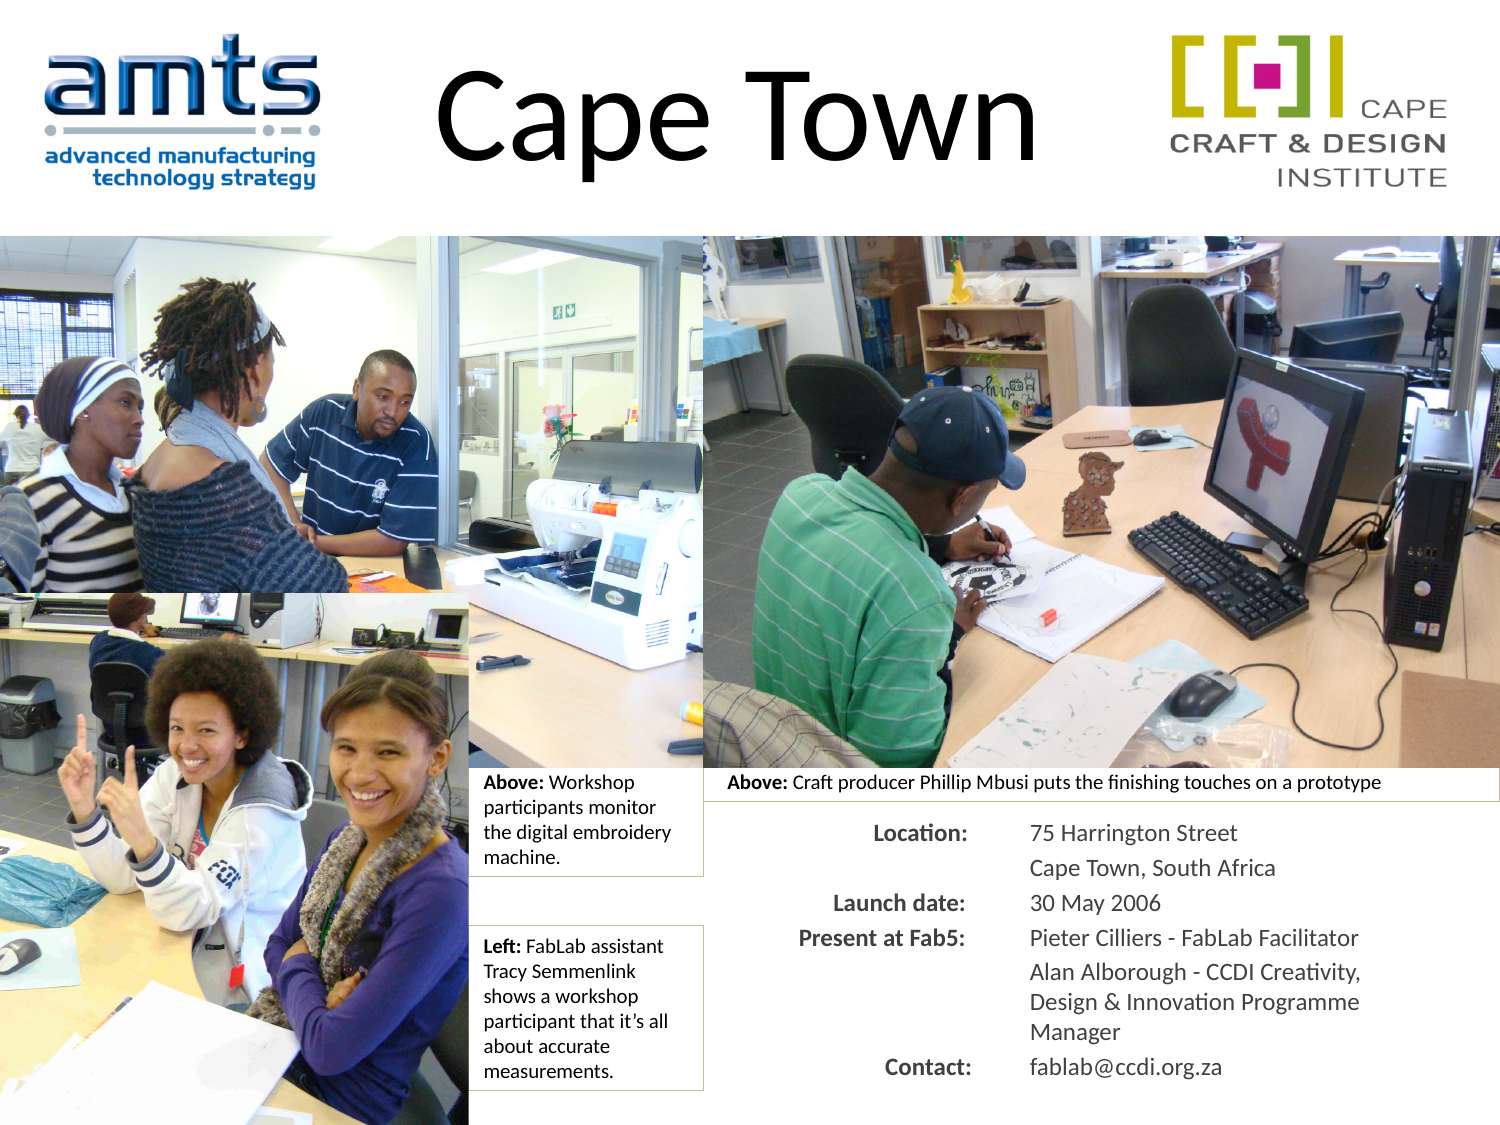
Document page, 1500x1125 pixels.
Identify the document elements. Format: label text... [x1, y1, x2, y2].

title Cape Town [222, 0, 1255, 212]
picture [1159, 21, 1457, 200]
text_box Left: FabLab assistant Tracy Semmenlink shows a workshop participant that it’s all about accurate measurements. [473, 925, 704, 1091]
text_box Above: Craft producer Phillip Mbusi puts the finishing touches on a prototype [703, 775, 1500, 802]
picture [0, 235, 1500, 1125]
picture [34, 23, 329, 201]
text_box Above: Workshop participants monitor the digital embroidery machine. [473, 777, 704, 877]
subtitle Location: 75 Harrington Street Cape Town, South Africa Launch date: 30 May 2006 Present at Fab5: Pieter Cilliers - FabLab Facilitator Alan Alborough - CCDI Creativity, Design & Innovation Programme Manager Contact: fablab@ccdi.org.za [714, 808, 1500, 1125]
